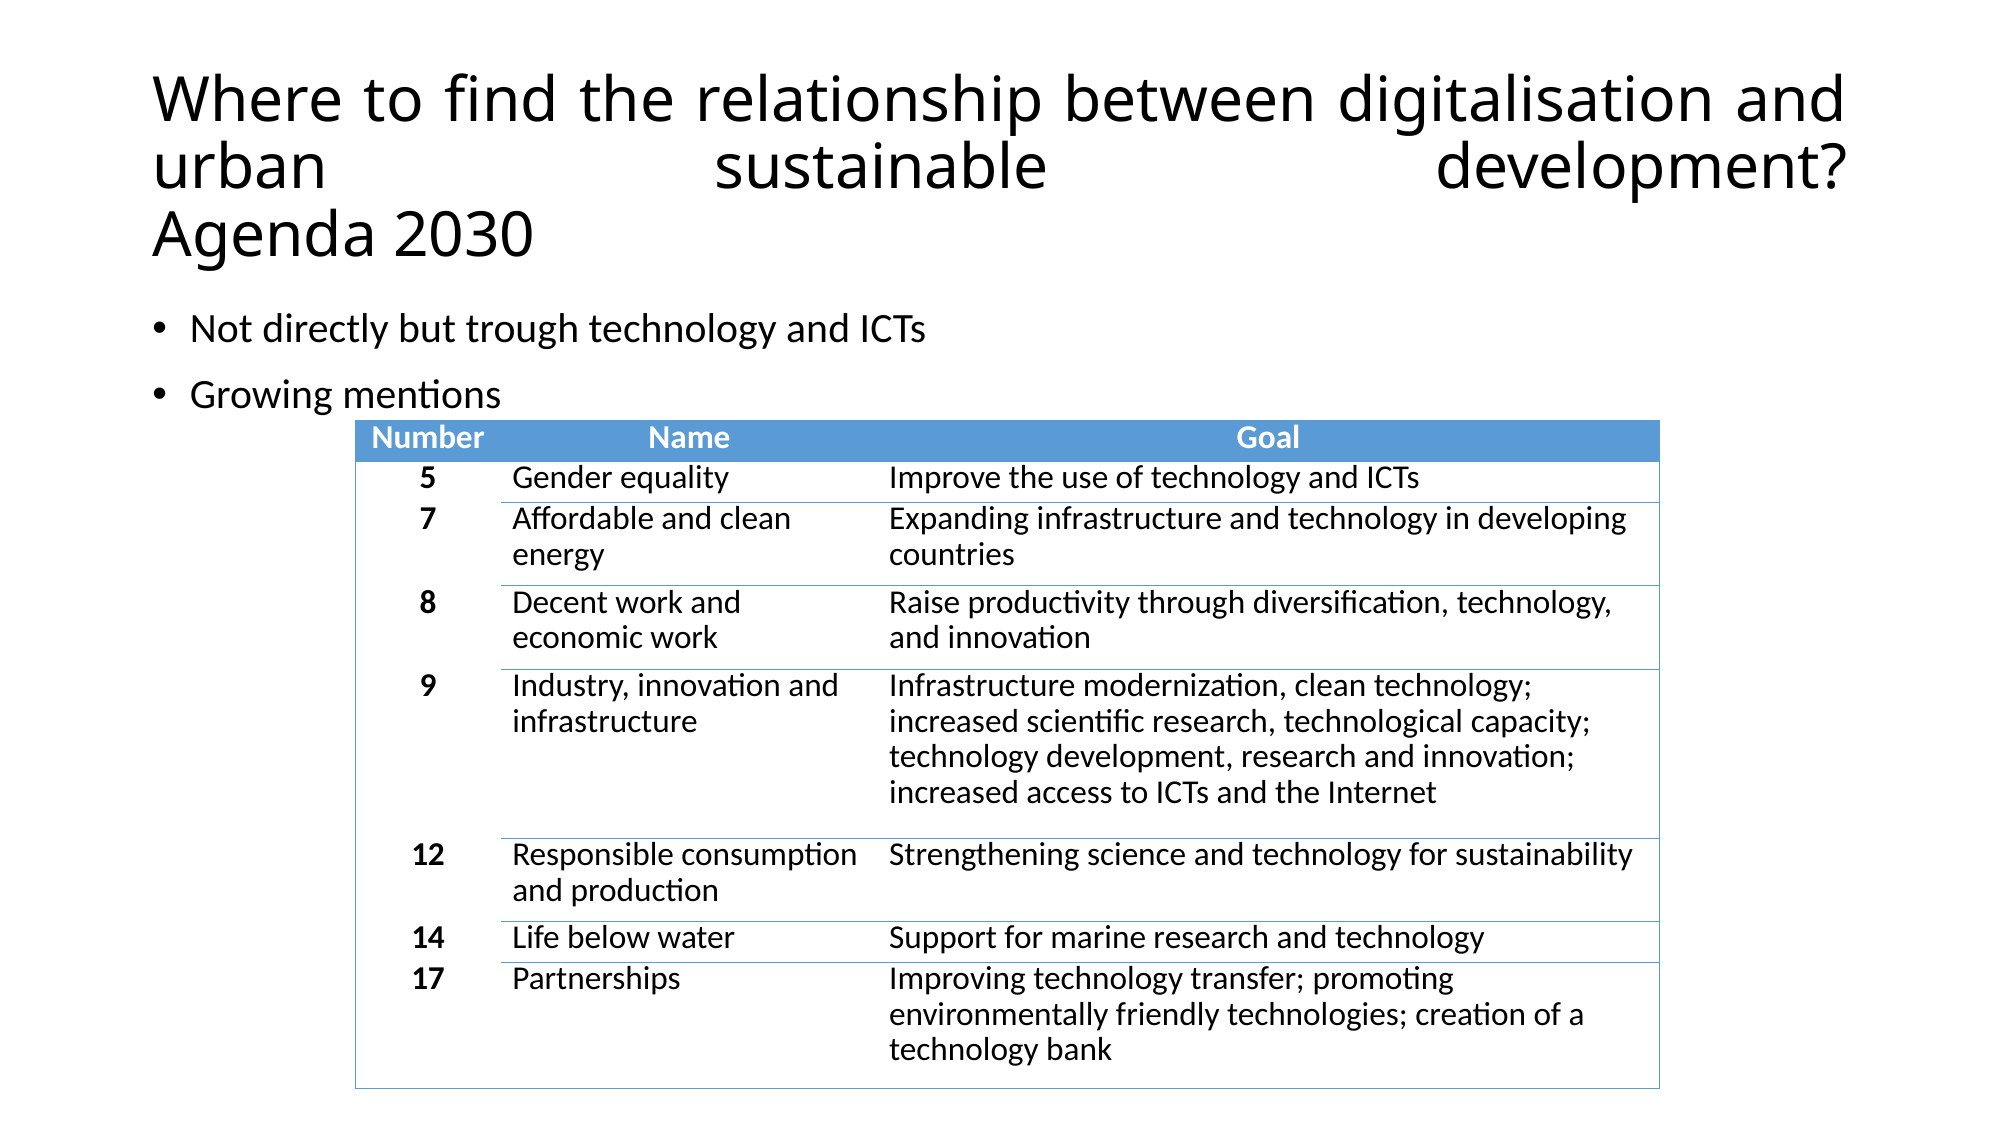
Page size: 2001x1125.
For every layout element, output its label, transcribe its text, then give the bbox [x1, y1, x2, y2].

title Where to find the relationship between digitalisation and urban sustainable development? Agenda 2030 [137, 59, 1863, 278]
table_cell 8 [356, 586, 501, 669]
table_cell 17 [356, 962, 501, 1088]
list Not directly but trough technology and ICTs Growing mentions [137, 299, 1863, 435]
table_cell 5 [356, 462, 501, 502]
table_cell Strengthening science and technology for sustainability [878, 839, 1659, 921]
table_header Goal [878, 421, 1659, 461]
table_header Number [356, 421, 501, 462]
table_cell Raise productivity through diversification, technology, and innovation [878, 586, 1659, 669]
table_cell 7 [356, 502, 501, 586]
table_cell Responsible consumption and production [501, 839, 878, 921]
table_header Name [501, 421, 878, 461]
table_cell Improving technology transfer; promoting environmentally friendly technologies; creation of a technology bank [878, 963, 1659, 1088]
table_cell Improve the use of technology and ICTs [878, 462, 1659, 502]
table_cell Infrastructure modernization, clean technology; increased scientific research, technological capacity; technology development, research and innovation; increased access to ICTs and the Internet [878, 670, 1659, 838]
table_cell Expanding infrastructure and technology in developing countries [878, 503, 1659, 585]
table_cell Life below water [501, 922, 878, 962]
table_cell Gender equality [501, 462, 878, 502]
table_cell Partnerships [501, 963, 878, 1088]
table_cell Decent work and economic work [501, 586, 878, 669]
table_cell 9 [356, 669, 501, 838]
table_cell Industry, innovation and infrastructure [501, 670, 878, 838]
table_cell 12 [356, 838, 501, 922]
table_cell Affordable and clean energy [501, 503, 878, 585]
table_cell Support for marine research and technology [878, 922, 1659, 962]
table_cell 14 [356, 922, 501, 962]
